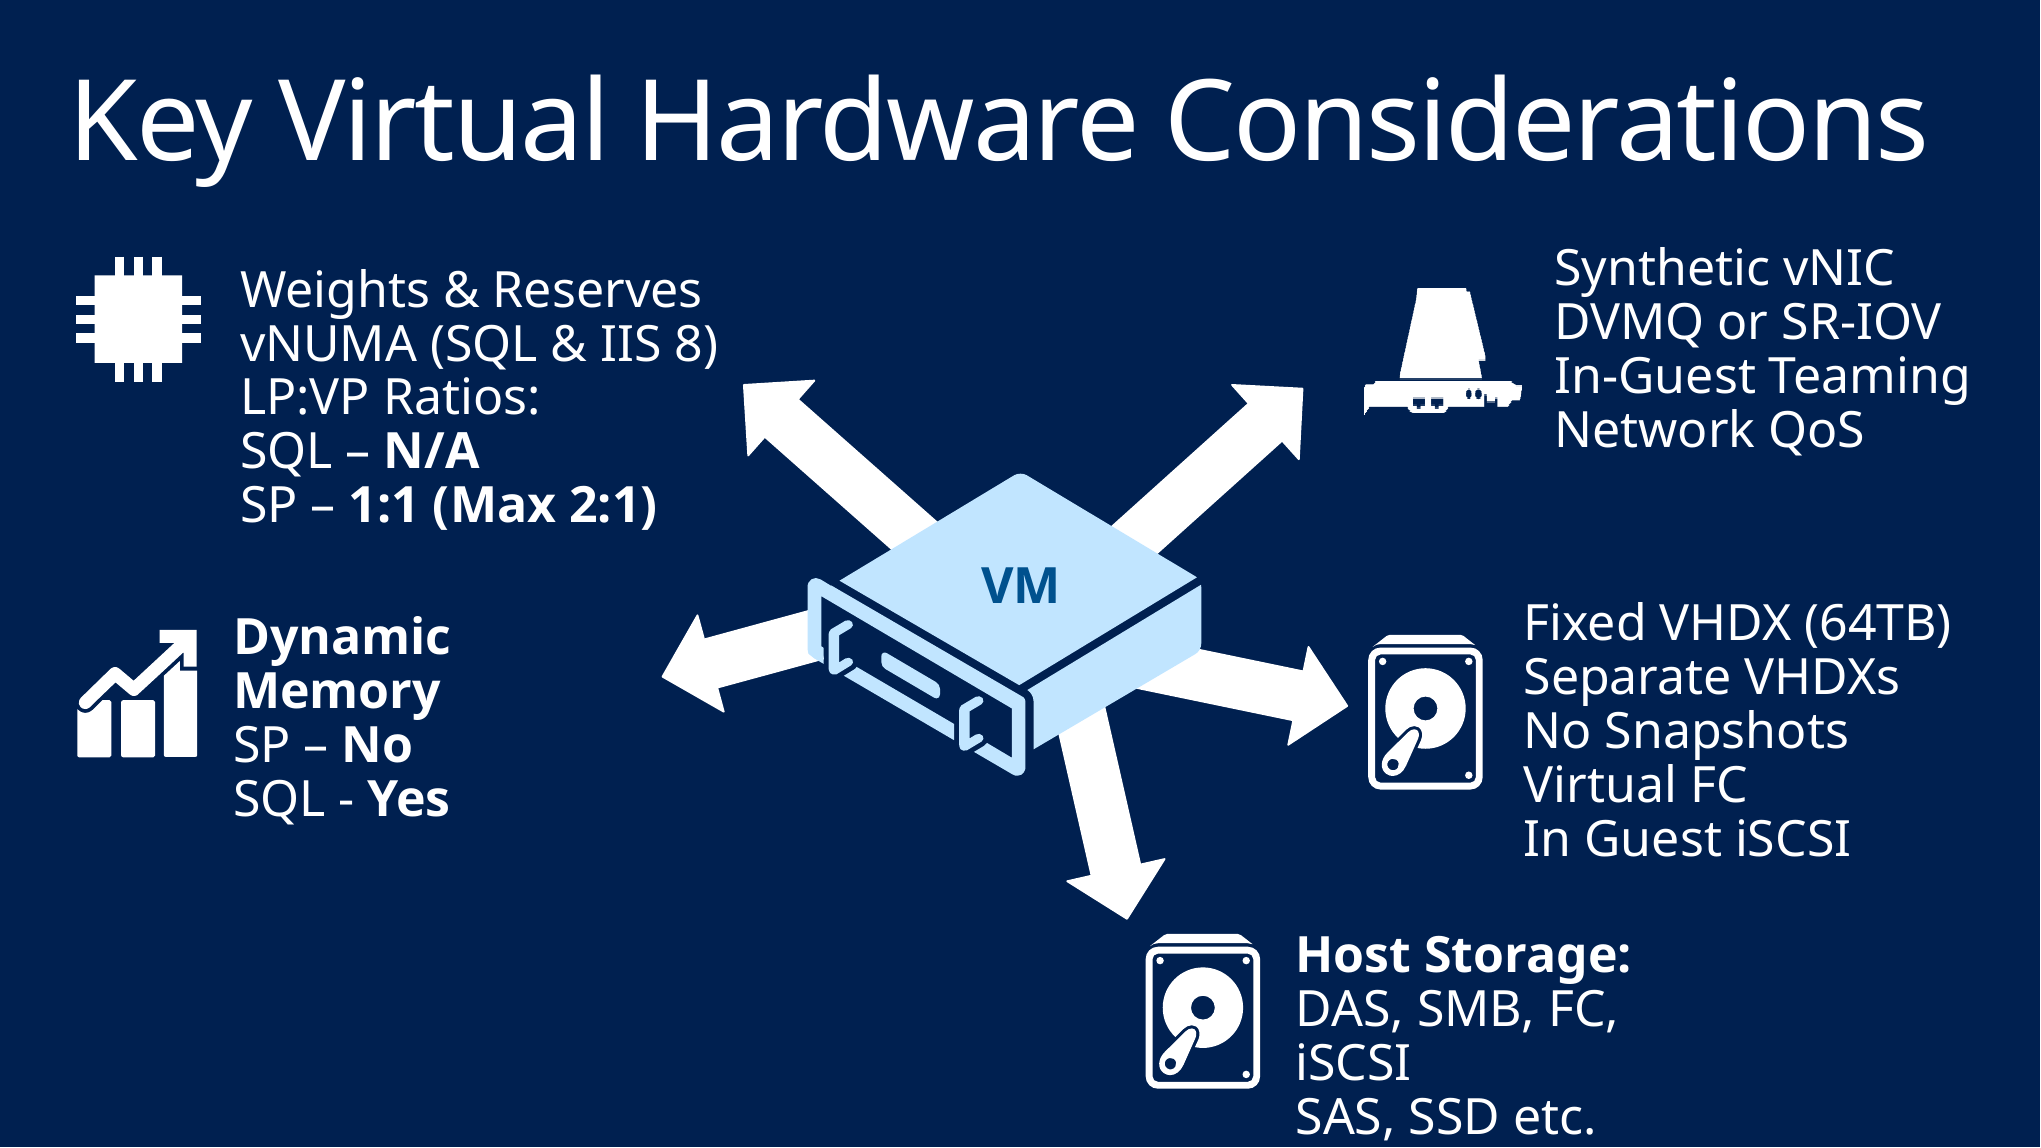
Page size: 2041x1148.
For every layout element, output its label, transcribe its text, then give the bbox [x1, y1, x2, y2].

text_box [807, 473, 1202, 776]
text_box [1145, 905, 1771, 1118]
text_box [75, 239, 811, 574]
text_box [76, 587, 686, 800]
title Key Virtual Hardware Considerations [45, 48, 1996, 199]
text_box [686, 610, 807, 713]
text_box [1367, 573, 1999, 896]
text_box [811, 409, 883, 473]
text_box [1364, 217, 2032, 485]
text_box [1066, 776, 1166, 920]
text_box [1170, 384, 1304, 514]
text_box [1202, 646, 1349, 746]
